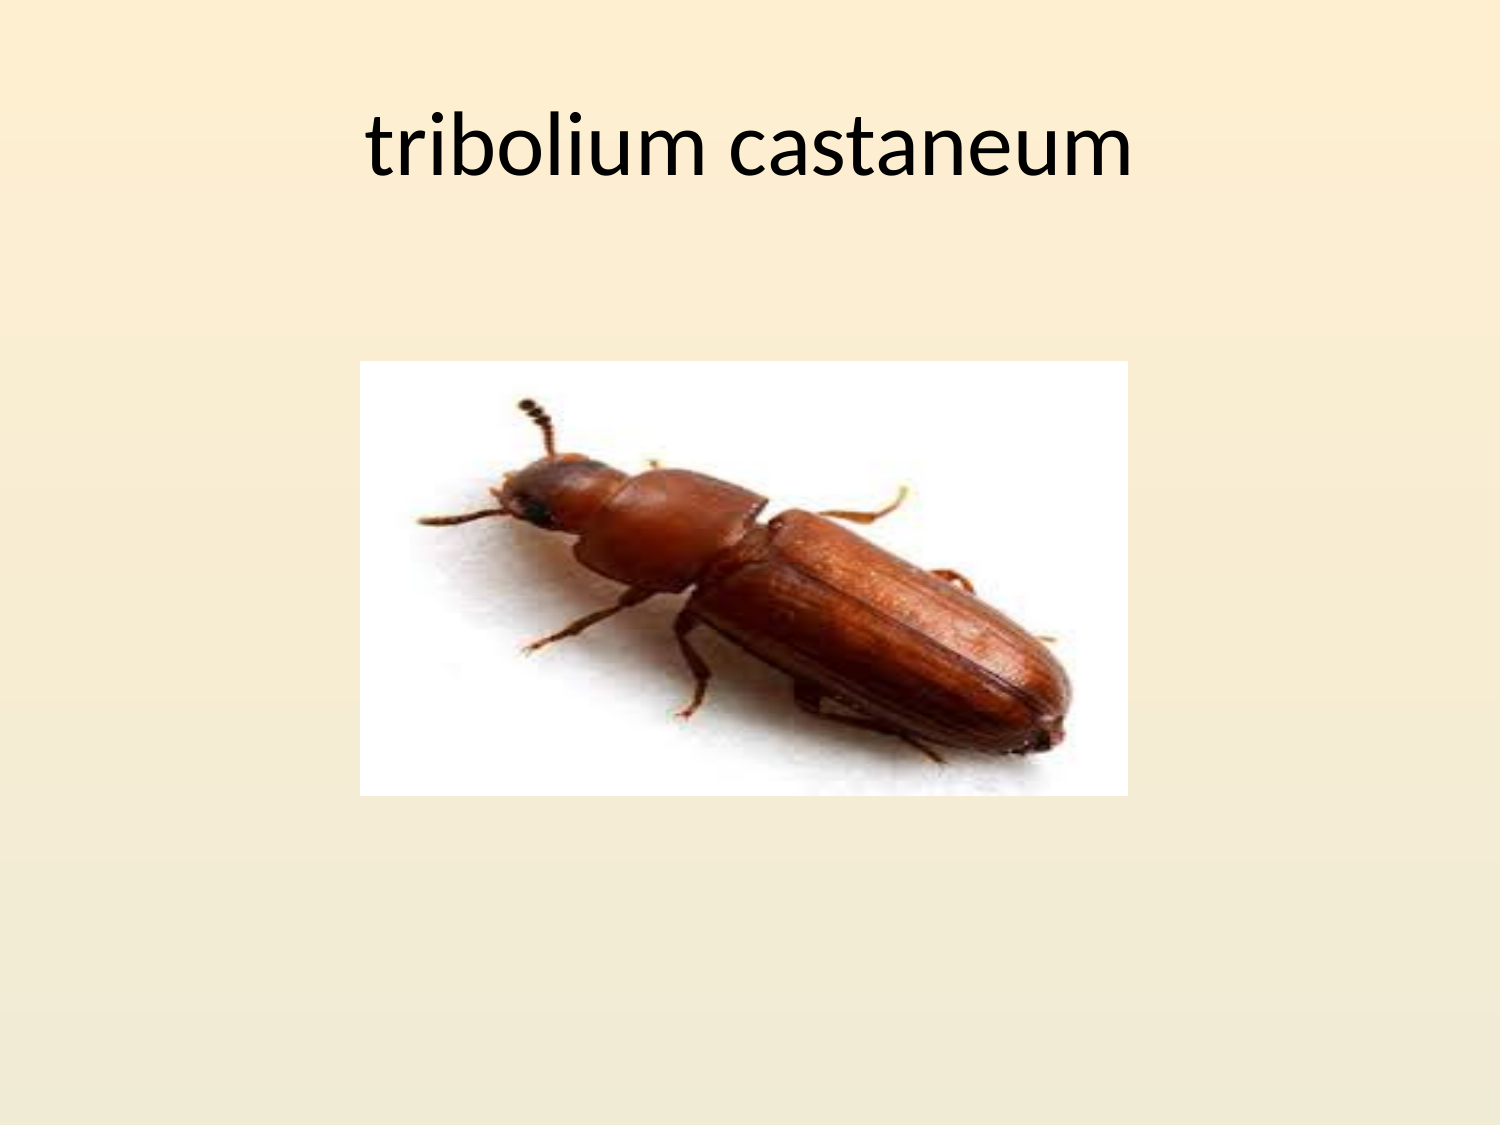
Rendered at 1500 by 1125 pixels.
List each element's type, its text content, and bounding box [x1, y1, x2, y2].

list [359, 361, 1129, 796]
title tribolium castaneum [75, 45, 1425, 233]
